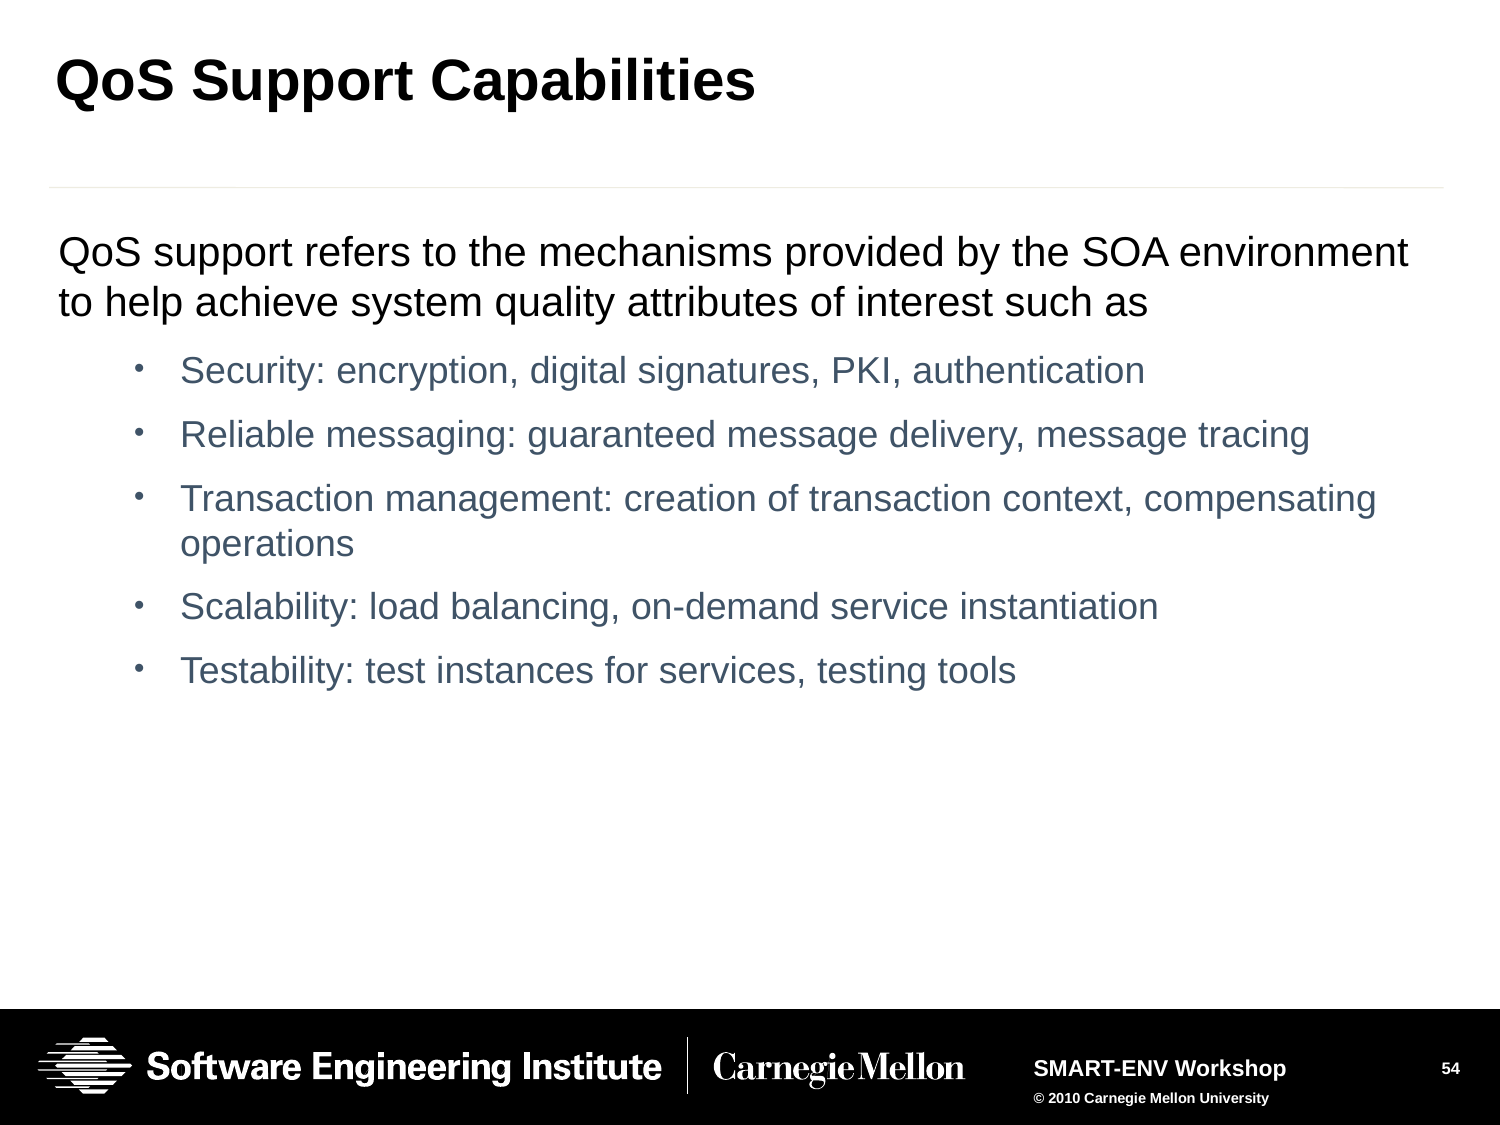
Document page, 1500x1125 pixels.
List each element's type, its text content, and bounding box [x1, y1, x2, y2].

title QoS Support Capabilities [55, 49, 1451, 114]
list QoS support refers to the mechanisms provided by the SOA environment to help achieve system quality attributes of interest such as Security: encryption, digital signatures, PKI, authentication Reliable messaging: guaranteed message delivery, message tracing Transaction management: creation of transaction context, compensating operations Scalability: load balancing, on-demand service instantiation Testability: test instances for services, testing tools [58, 224, 1438, 953]
